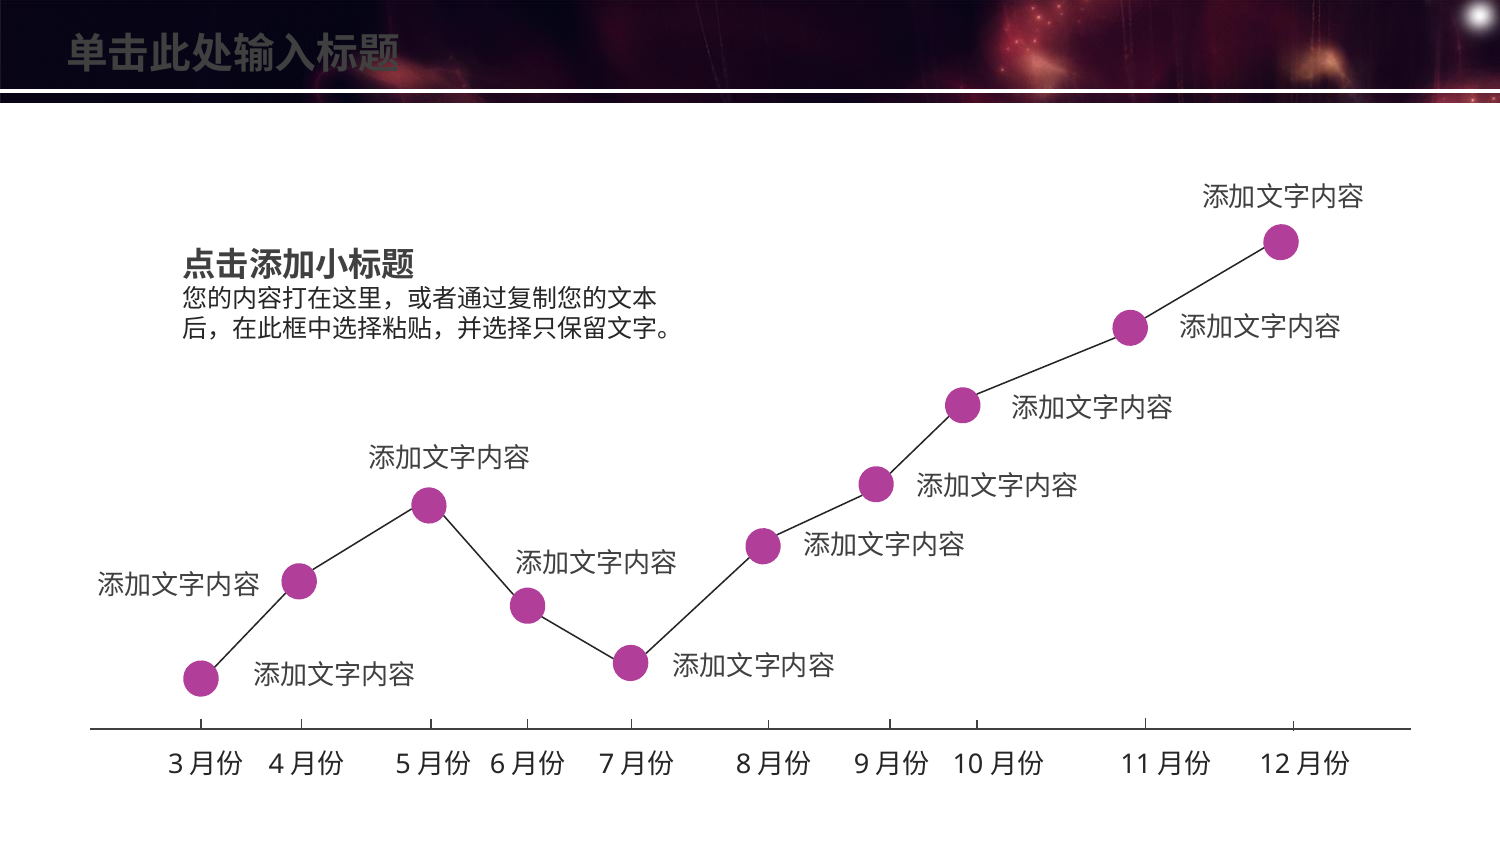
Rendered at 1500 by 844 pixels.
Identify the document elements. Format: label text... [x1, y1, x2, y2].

text_box [1110, 307, 1151, 348]
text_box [443, 515, 514, 595]
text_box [645, 557, 750, 654]
text_box [743, 526, 783, 567]
text_box 添加文字内容 [791, 521, 977, 566]
picture [0, 0, 1500, 89]
text_box 添加文字内容 [242, 652, 427, 696]
text_box 添加文字内容 [518, 539, 689, 584]
text_box 5月份 [384, 741, 478, 785]
text_box [181, 658, 221, 699]
text_box 添加文字内容 [905, 462, 1091, 507]
text_box 单击此处输入标题 [51, 9, 443, 85]
text_box 7月份 [587, 741, 686, 785]
text_box 添加文字内容 [356, 434, 542, 478]
text_box 4月份 [257, 741, 356, 785]
text_box 添加文字内容 [86, 561, 272, 606]
text_box [507, 585, 548, 626]
text_box 点击添加小标题 您的内容打在这里，或者通过复制您的文本后，在此框中选择粘贴，并选择只保留文字。 [171, 197, 691, 349]
text_box [611, 642, 651, 684]
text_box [214, 592, 286, 668]
text_box 12月份 [1248, 741, 1363, 785]
text_box 3月份 [156, 741, 256, 785]
text_box 10月份 [941, 741, 1056, 785]
text_box [279, 561, 319, 602]
text_box 6月份 [478, 741, 578, 785]
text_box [776, 495, 863, 536]
picture [0, 93, 1500, 103]
text_box [943, 385, 983, 426]
text_box 9月份 [842, 741, 941, 785]
text_box 添加文字内容 [1190, 173, 1376, 218]
text_box 8月份 [724, 741, 823, 785]
text_box [409, 485, 449, 526]
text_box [312, 508, 412, 570]
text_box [976, 337, 1116, 395]
text_box 添加文字内容 [1000, 384, 1186, 429]
text_box 添加文字内容 [1168, 303, 1353, 348]
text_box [1144, 247, 1265, 319]
text_box [856, 464, 896, 505]
text_box 添加文字内容 [661, 642, 847, 687]
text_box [889, 416, 949, 474]
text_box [541, 616, 614, 659]
text_box [1261, 222, 1301, 263]
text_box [89, 718, 1412, 732]
text_box 11月份 [1109, 741, 1224, 785]
